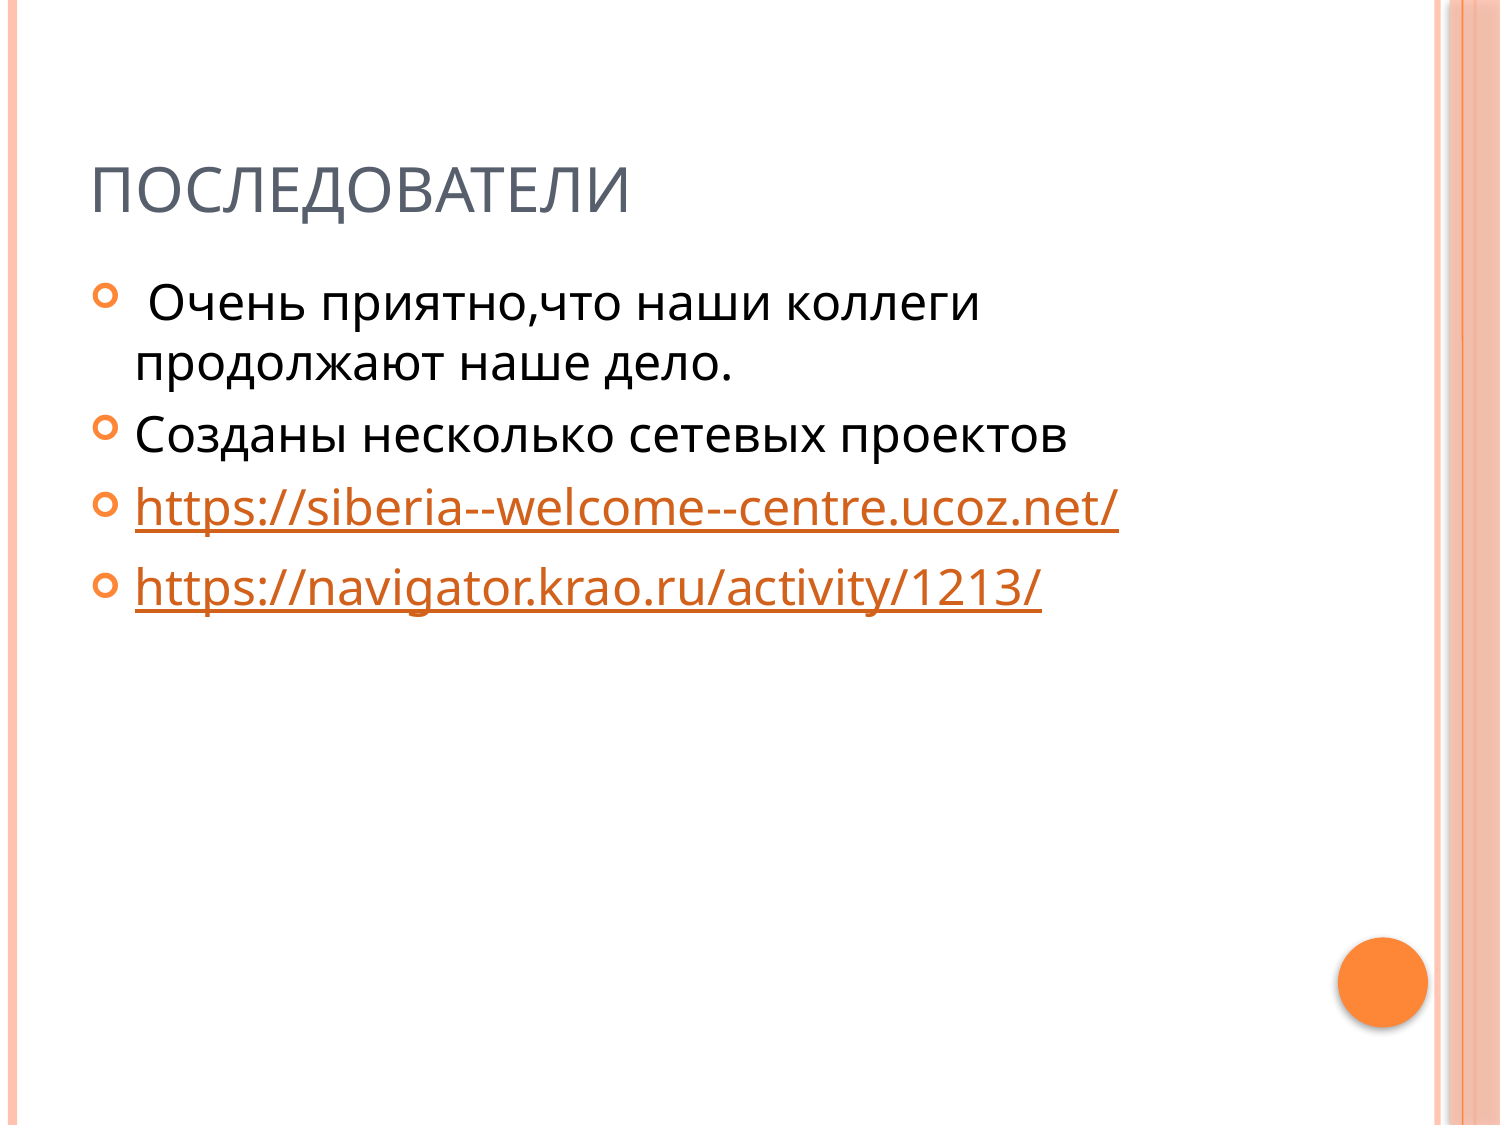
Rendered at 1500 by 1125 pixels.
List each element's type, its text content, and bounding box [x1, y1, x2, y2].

title Последователи [75, 45, 1300, 233]
list Очень приятно,что наши коллеги продолжают наше дело. Созданы несколько сетевых проектов https://siberia--welcome--centre.ucoz.net/ https://navigator.krao.ru/activity/1213/ [75, 262, 1300, 1062]
